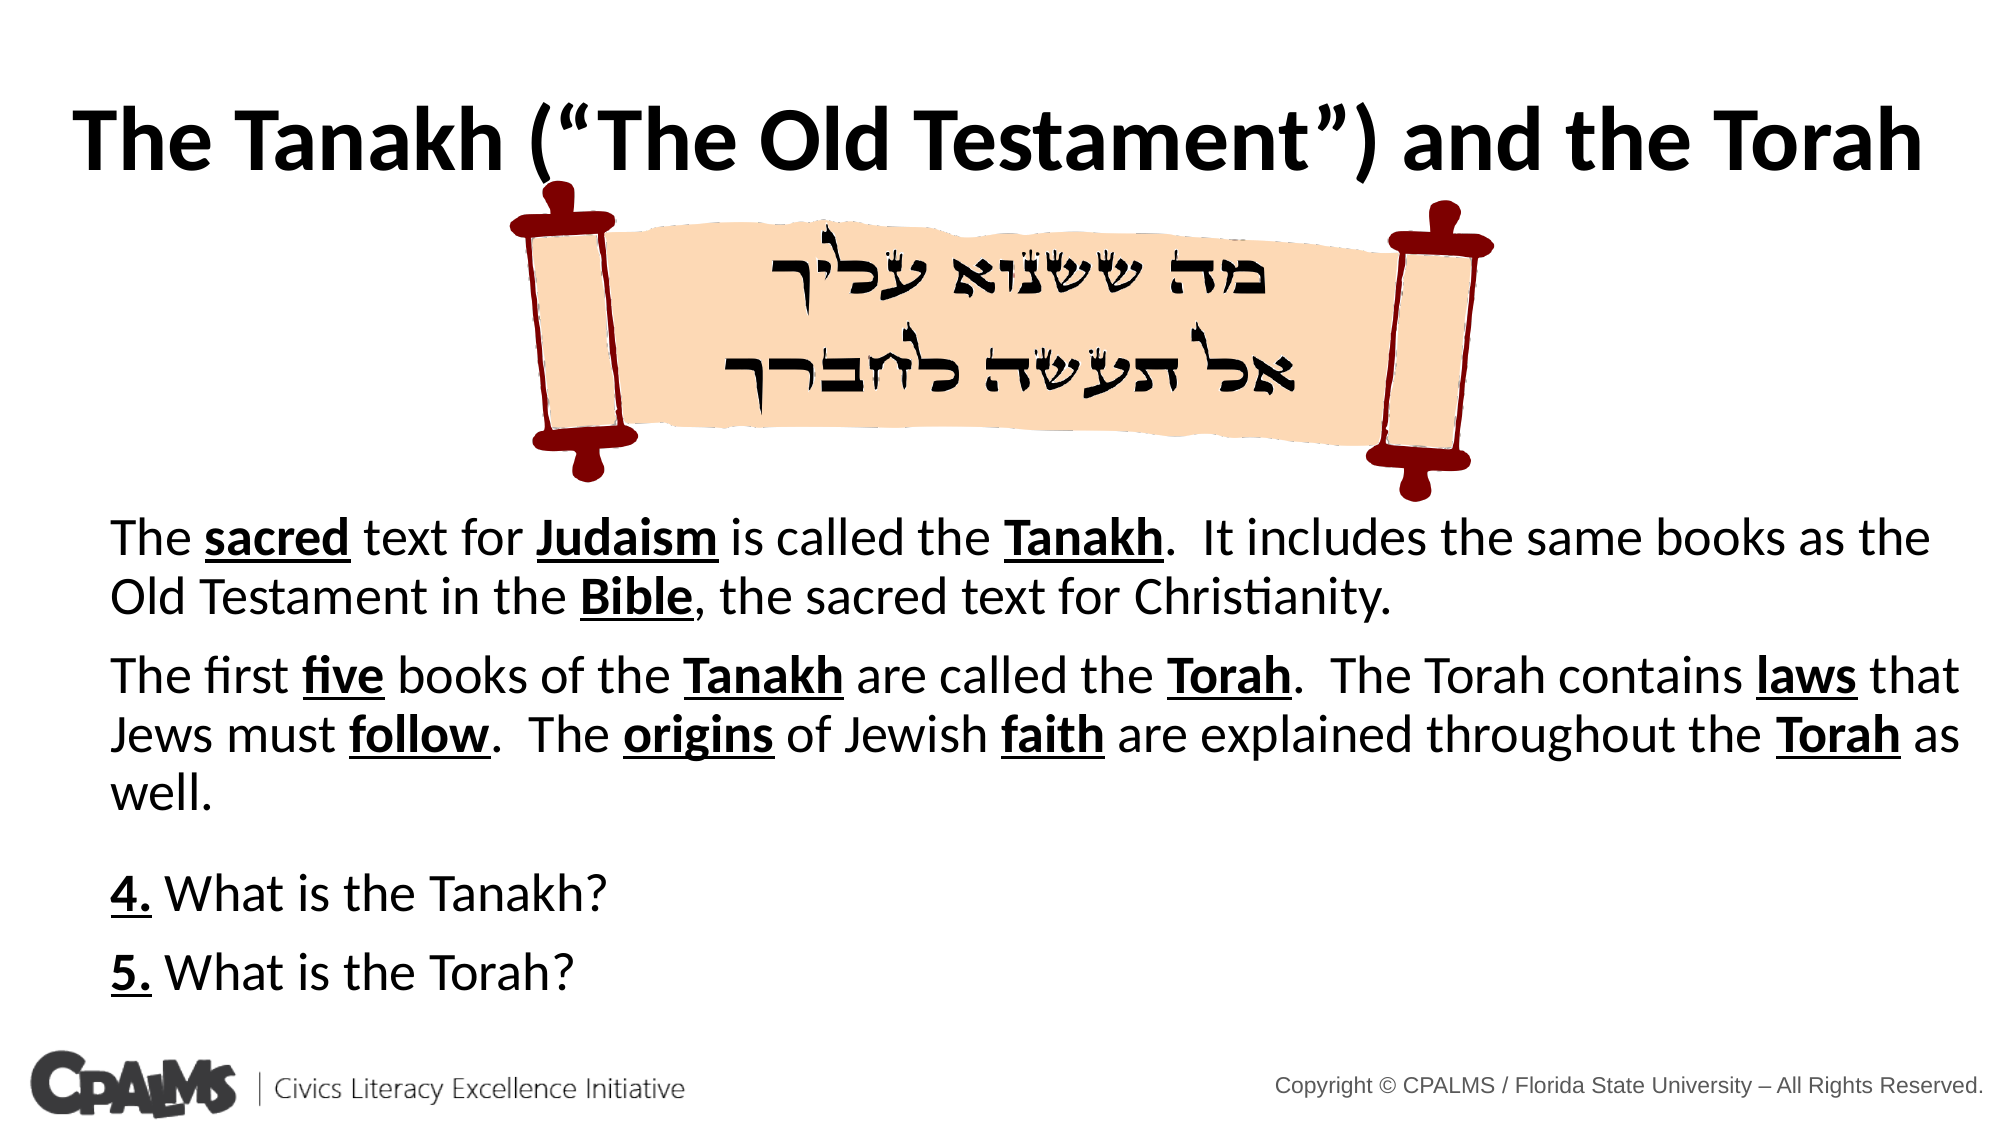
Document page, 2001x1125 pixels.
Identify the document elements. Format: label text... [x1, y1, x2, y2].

title The Tanakh (“The Old Testament”) and the Torah [19, 32, 1981, 250]
list The sacred text for Judaism is called the Tanakh. It includes the same books as the Old Testament in the Bible, the sacred text for Christianity. The first five books of the Tanakh are called the Torah. The Torah contains laws that Jews must follow. The origins of Jewish faith are explained throughout the Torah as well. [76, 501, 1981, 862]
text_box Copyright © CPALMS / Florida State University – All Rights Reserved. [1055, 1054, 2000, 1115]
picture [11, 1042, 793, 1125]
picture [501, 179, 1499, 502]
list 4. What is the Tanakh? 5. What is the Torah? [76, 856, 1168, 1048]
